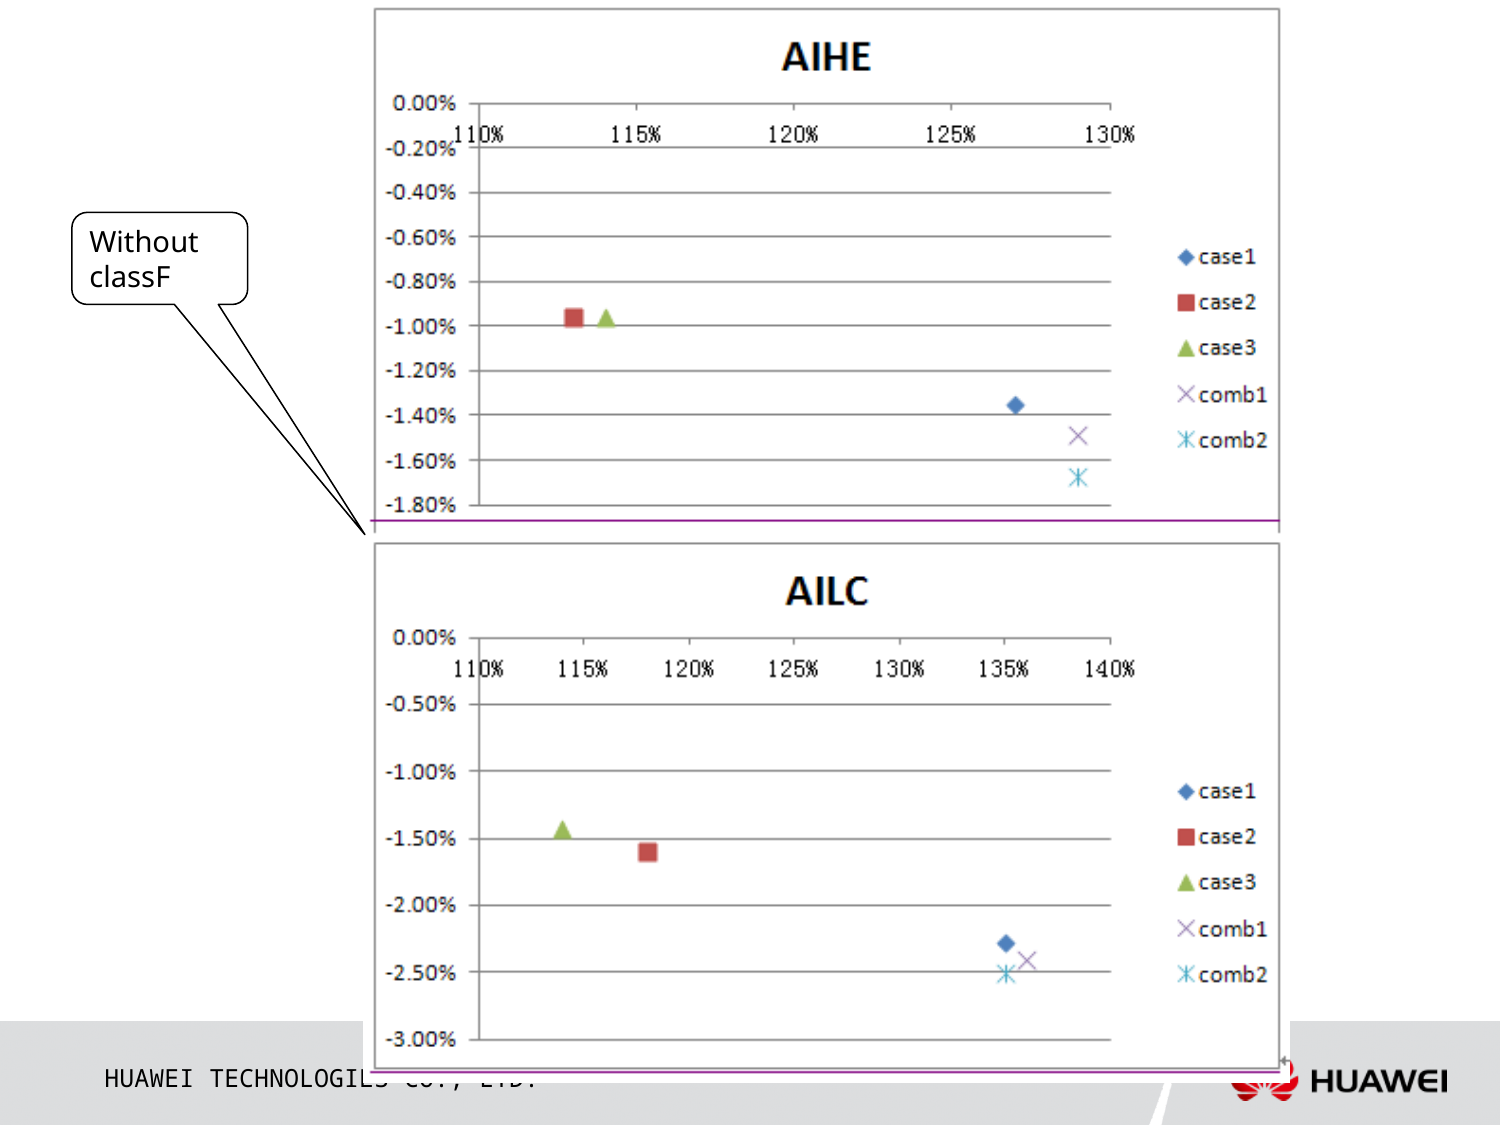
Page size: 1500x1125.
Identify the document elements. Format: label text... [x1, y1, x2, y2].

text_box Without classF [71, 212, 357, 526]
picture [0, 0, 1500, 1125]
